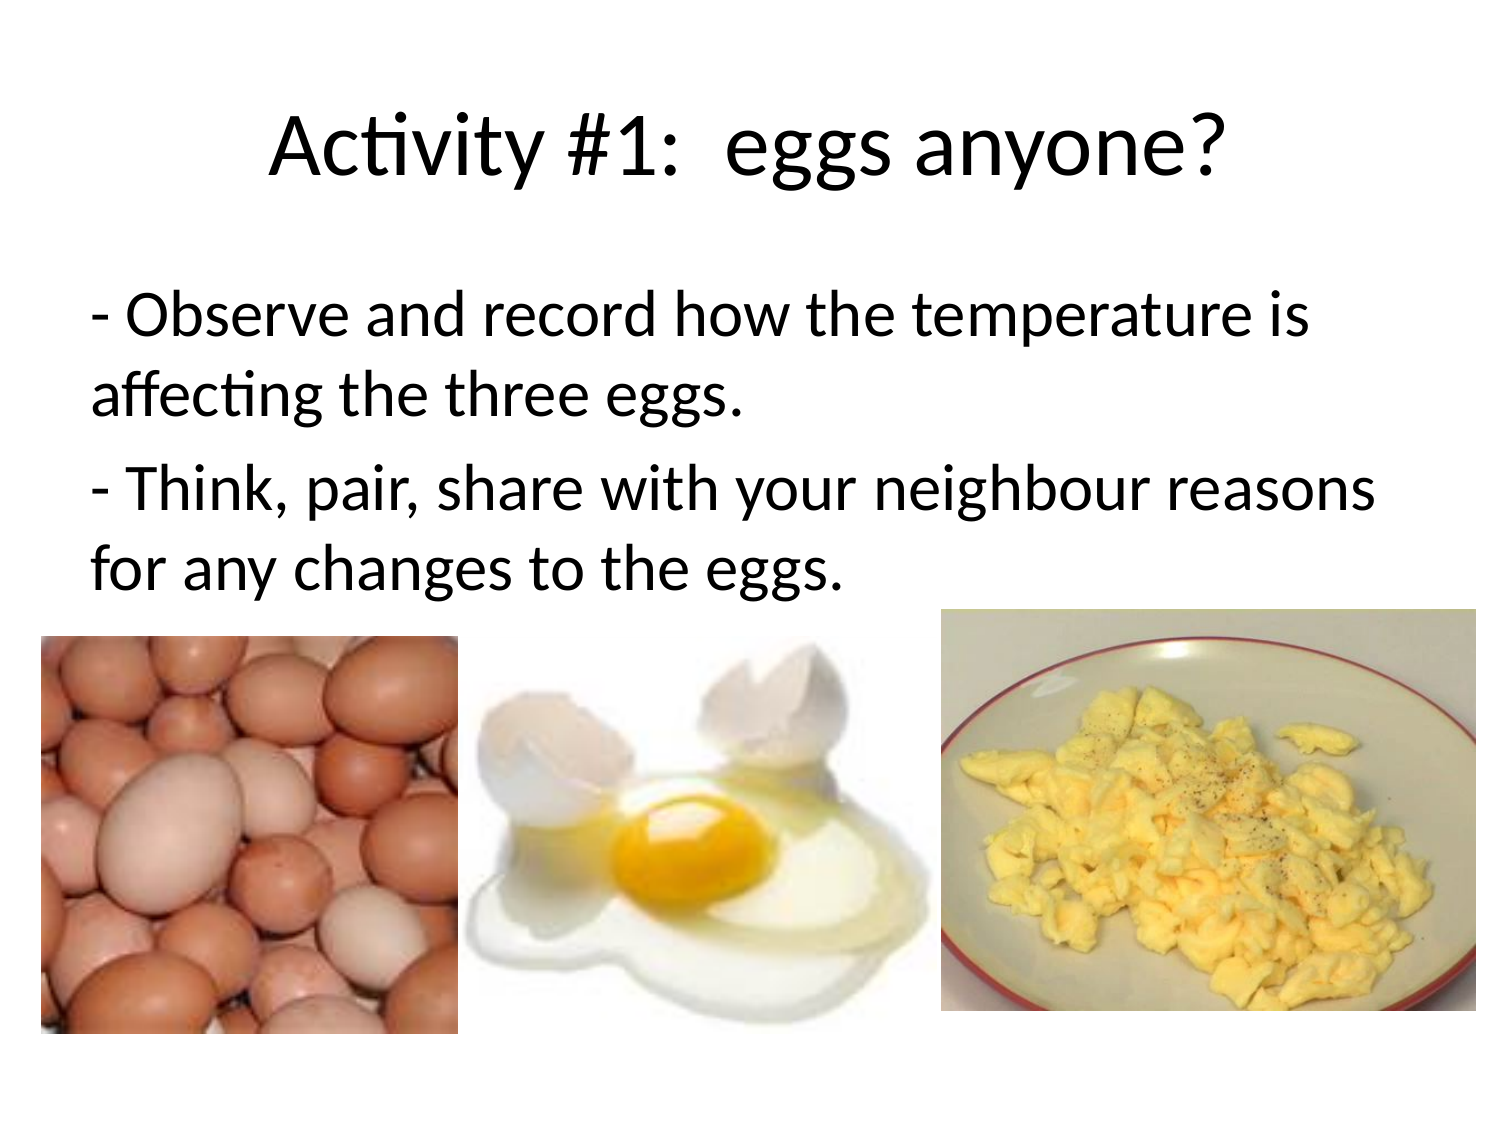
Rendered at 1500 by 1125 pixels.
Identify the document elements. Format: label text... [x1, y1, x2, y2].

list - Observe and record how the temperature is affecting the three eggs. - Think, pair, share with your neighbour reasons for any changes to the eggs. [75, 262, 1425, 635]
picture [40, 636, 937, 1034]
picture [941, 609, 1476, 1011]
title Activity #1: eggs anyone? [75, 45, 1425, 233]
